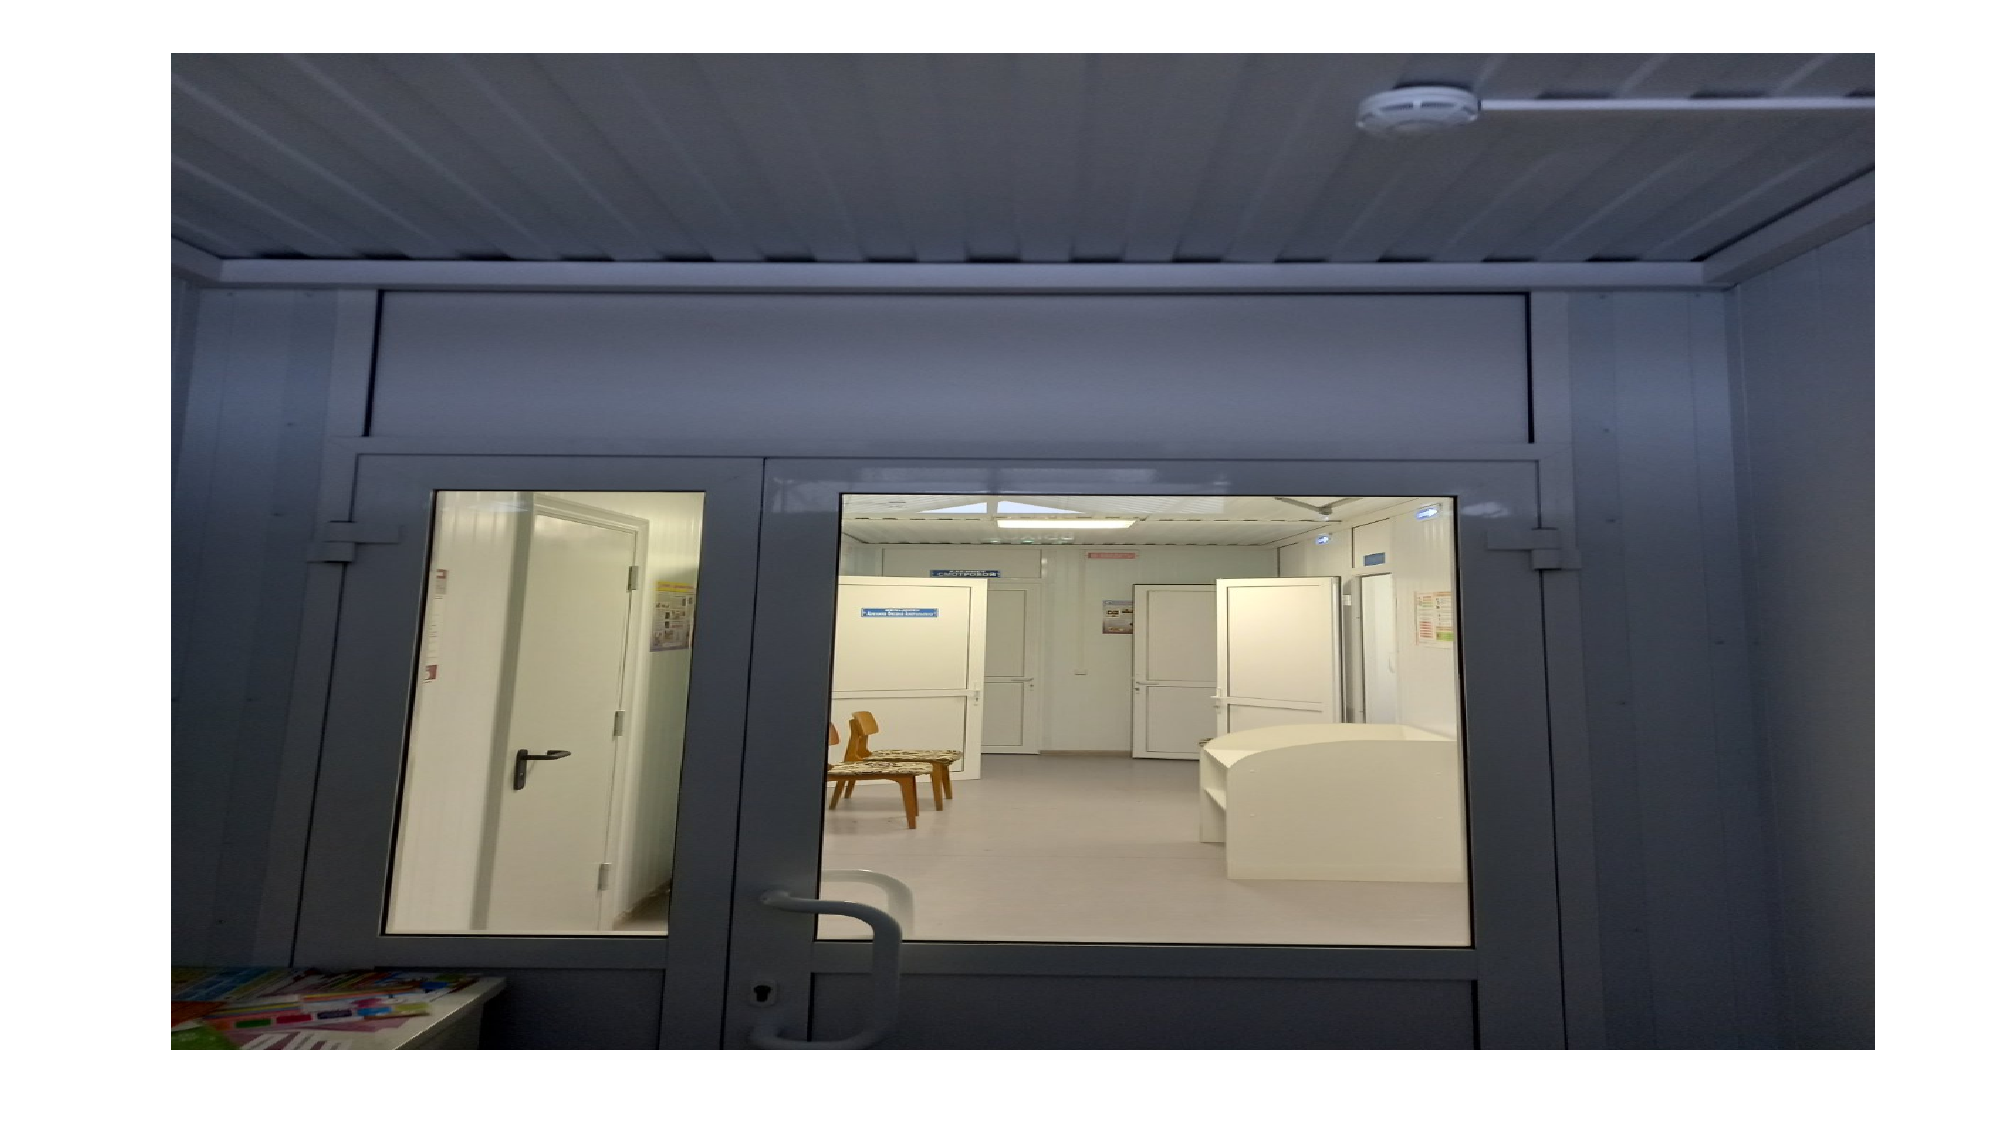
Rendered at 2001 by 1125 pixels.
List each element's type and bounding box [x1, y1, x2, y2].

picture [171, 53, 1875, 1050]
